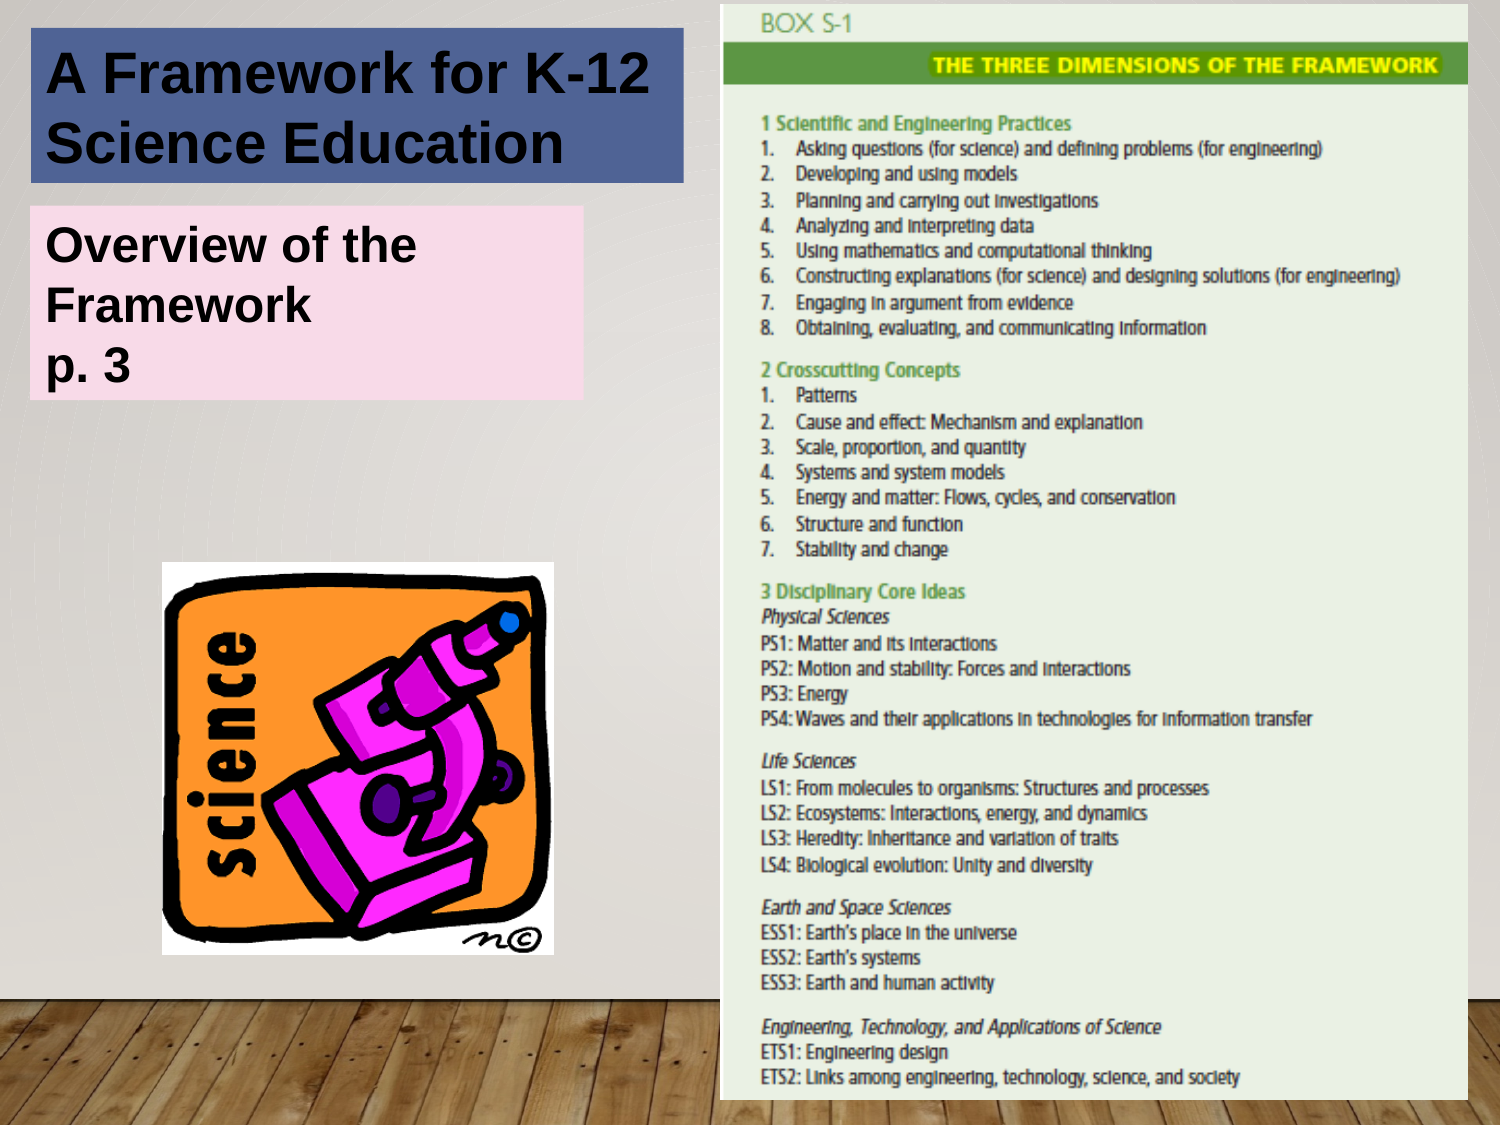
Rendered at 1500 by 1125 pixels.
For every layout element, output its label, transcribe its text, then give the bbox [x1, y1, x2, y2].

text_box A Framework for K-12 Science Education [31, 27, 684, 183]
text_box Overview of the Framework p. 3 [30, 205, 584, 401]
picture [0, 4, 1500, 1125]
picture [162, 561, 554, 955]
